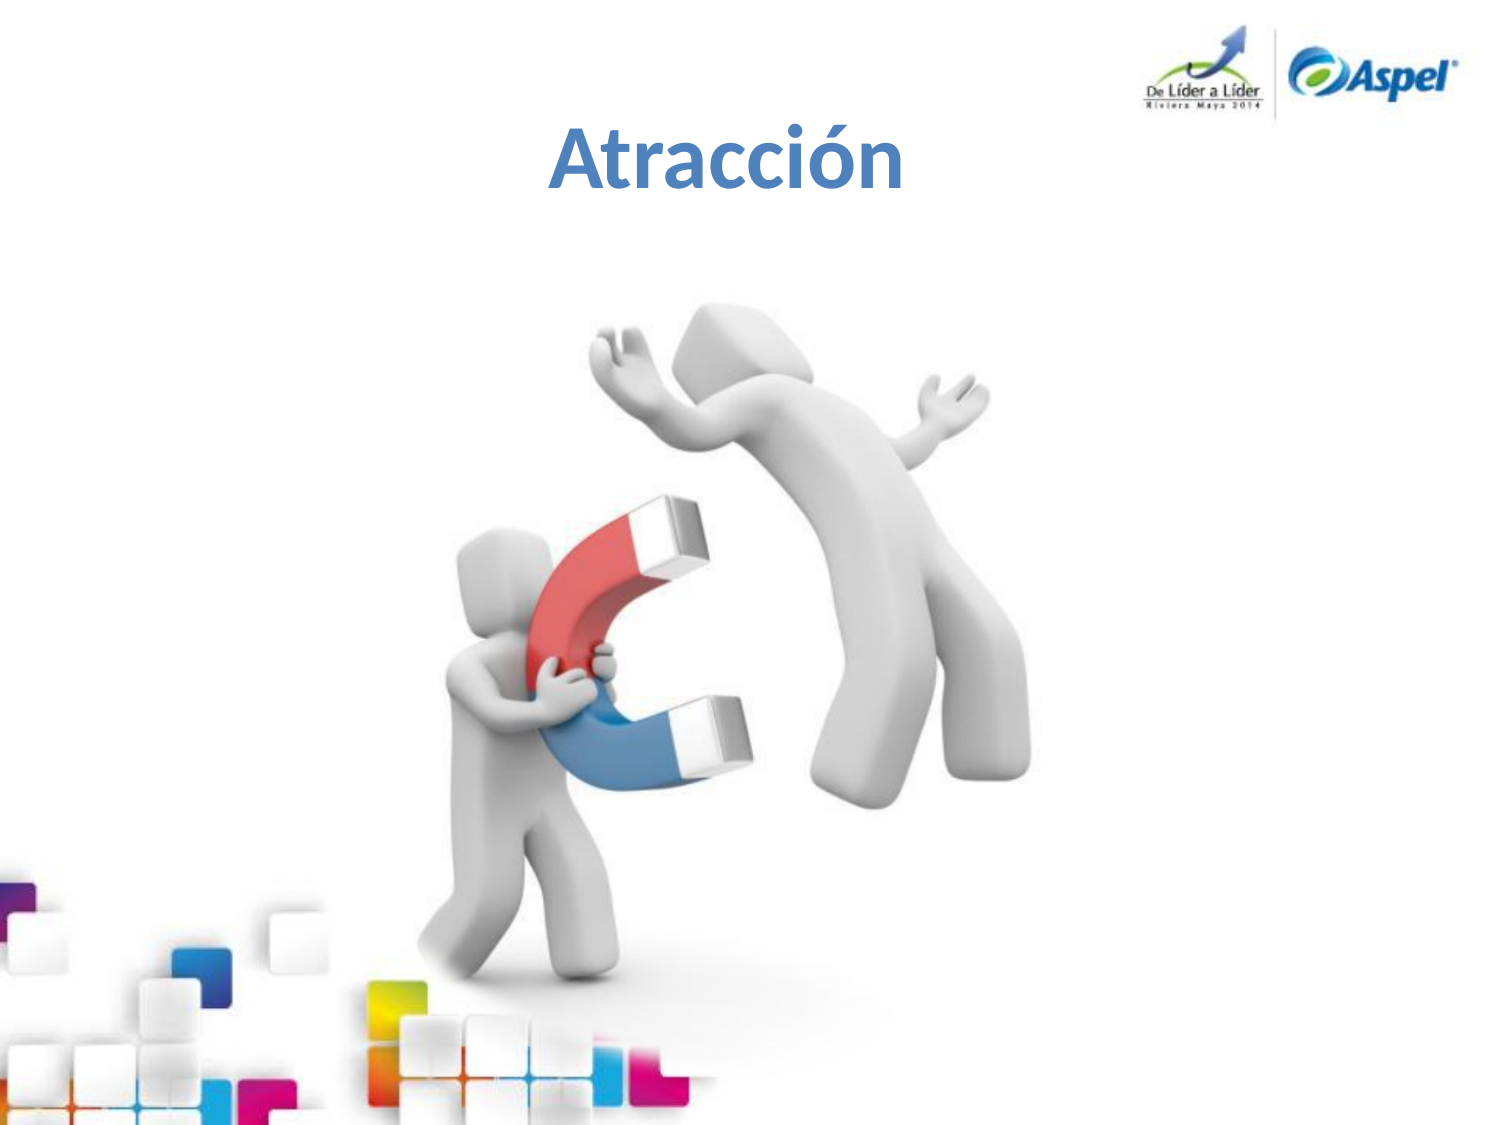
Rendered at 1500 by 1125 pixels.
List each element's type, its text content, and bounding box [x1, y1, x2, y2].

picture [0, 195, 1500, 1125]
picture [377, 0, 1500, 134]
text_box Atracción [29, 89, 1425, 215]
